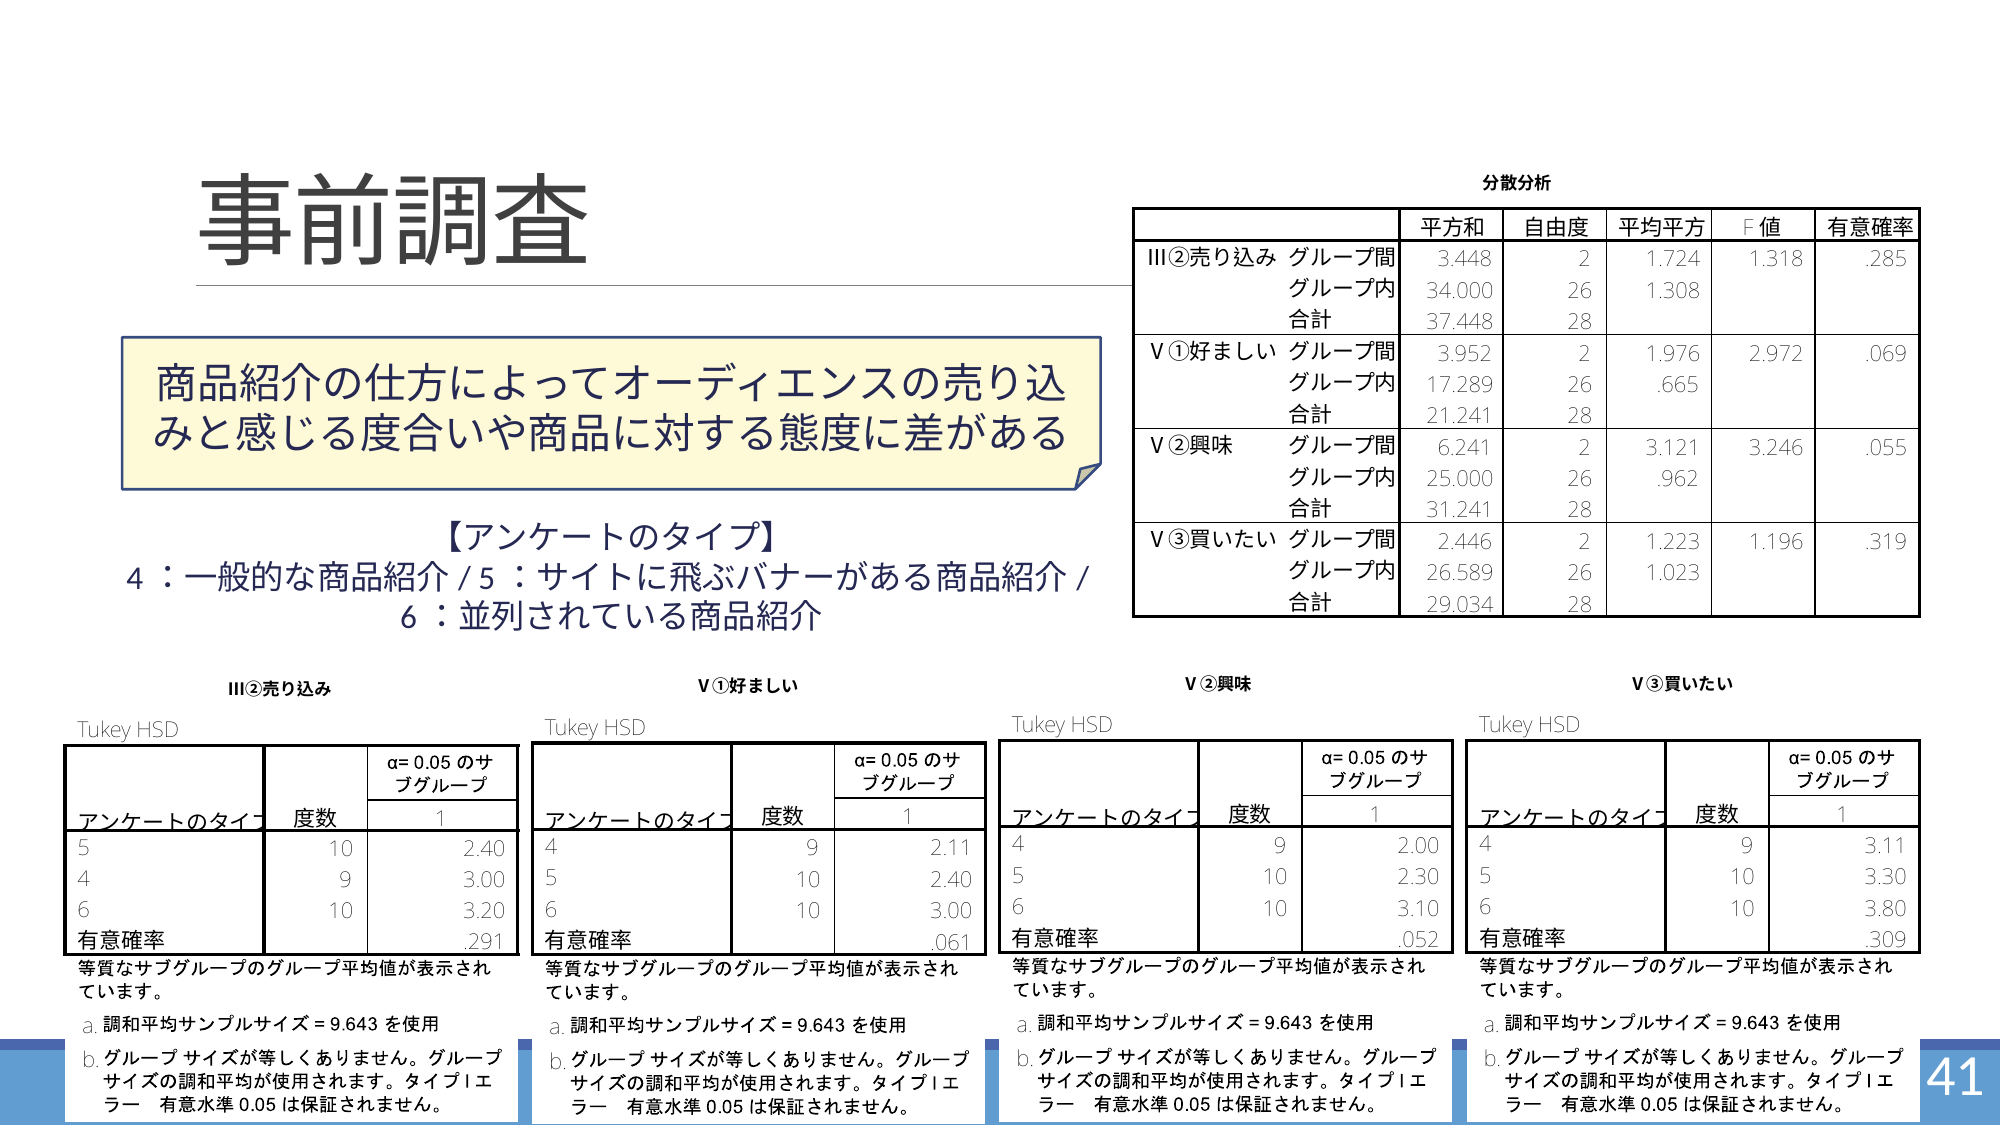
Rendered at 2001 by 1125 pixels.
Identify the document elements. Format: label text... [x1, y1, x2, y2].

text_box 【アンケートのタイプ】 4：一般的な商品紹介/ 5：サイトに飛ぶバナーがある商品紹介/ 6：並列されている商品紹介 [98, 508, 1124, 643]
slide_number 41 [1936, 1042, 2000, 1103]
text_box 商品紹介の仕方によってオーディエンスの売り込みと感じる度合いや商品に対する態度に差がある [120, 335, 1102, 491]
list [56, 669, 520, 1125]
title 事前調査 [180, 47, 1830, 285]
picture [1125, 162, 1927, 624]
picture [523, 663, 1927, 1125]
